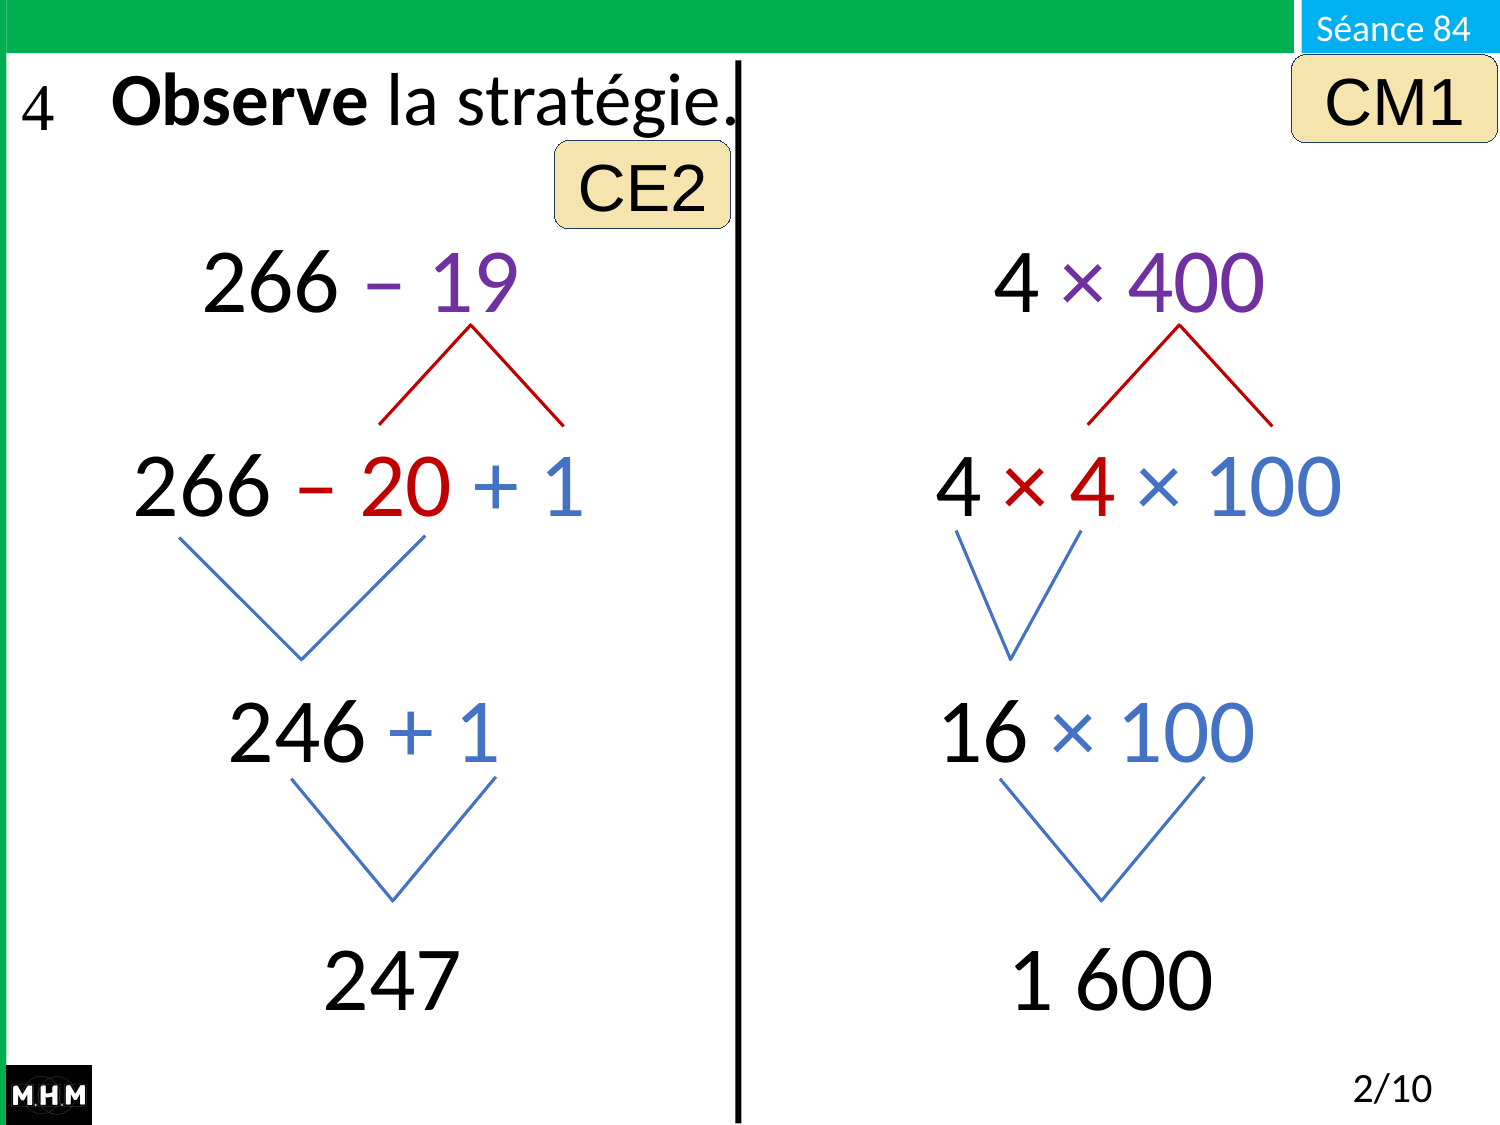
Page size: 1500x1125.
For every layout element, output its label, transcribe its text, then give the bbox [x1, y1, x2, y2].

text_box 266 – 20 + 1 [118, 417, 639, 543]
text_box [378, 323, 564, 427]
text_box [178, 535, 426, 661]
text_box 16 × 100 [921, 663, 1308, 789]
picture [6, 1065, 92, 1125]
text_box 4 × 4 × 100 [920, 417, 1389, 543]
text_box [999, 776, 1205, 902]
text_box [290, 776, 496, 902]
title Observe la stratégie. [739, 60, 1391, 149]
text_box 247 [307, 911, 496, 1037]
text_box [955, 530, 1082, 661]
text_box CE2 [554, 140, 731, 229]
text_box 246 + 1 [213, 663, 599, 789]
text_box 4 × 400 [978, 213, 1450, 338]
text_box 1 600 [992, 911, 1266, 1037]
title Observe la stratégie. [96, 60, 738, 149]
list 2/10 [1293, 1064, 1493, 1125]
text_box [1087, 323, 1273, 427]
text_box CM1 [1291, 54, 1498, 143]
text_box 266 – 19 [186, 213, 658, 338]
